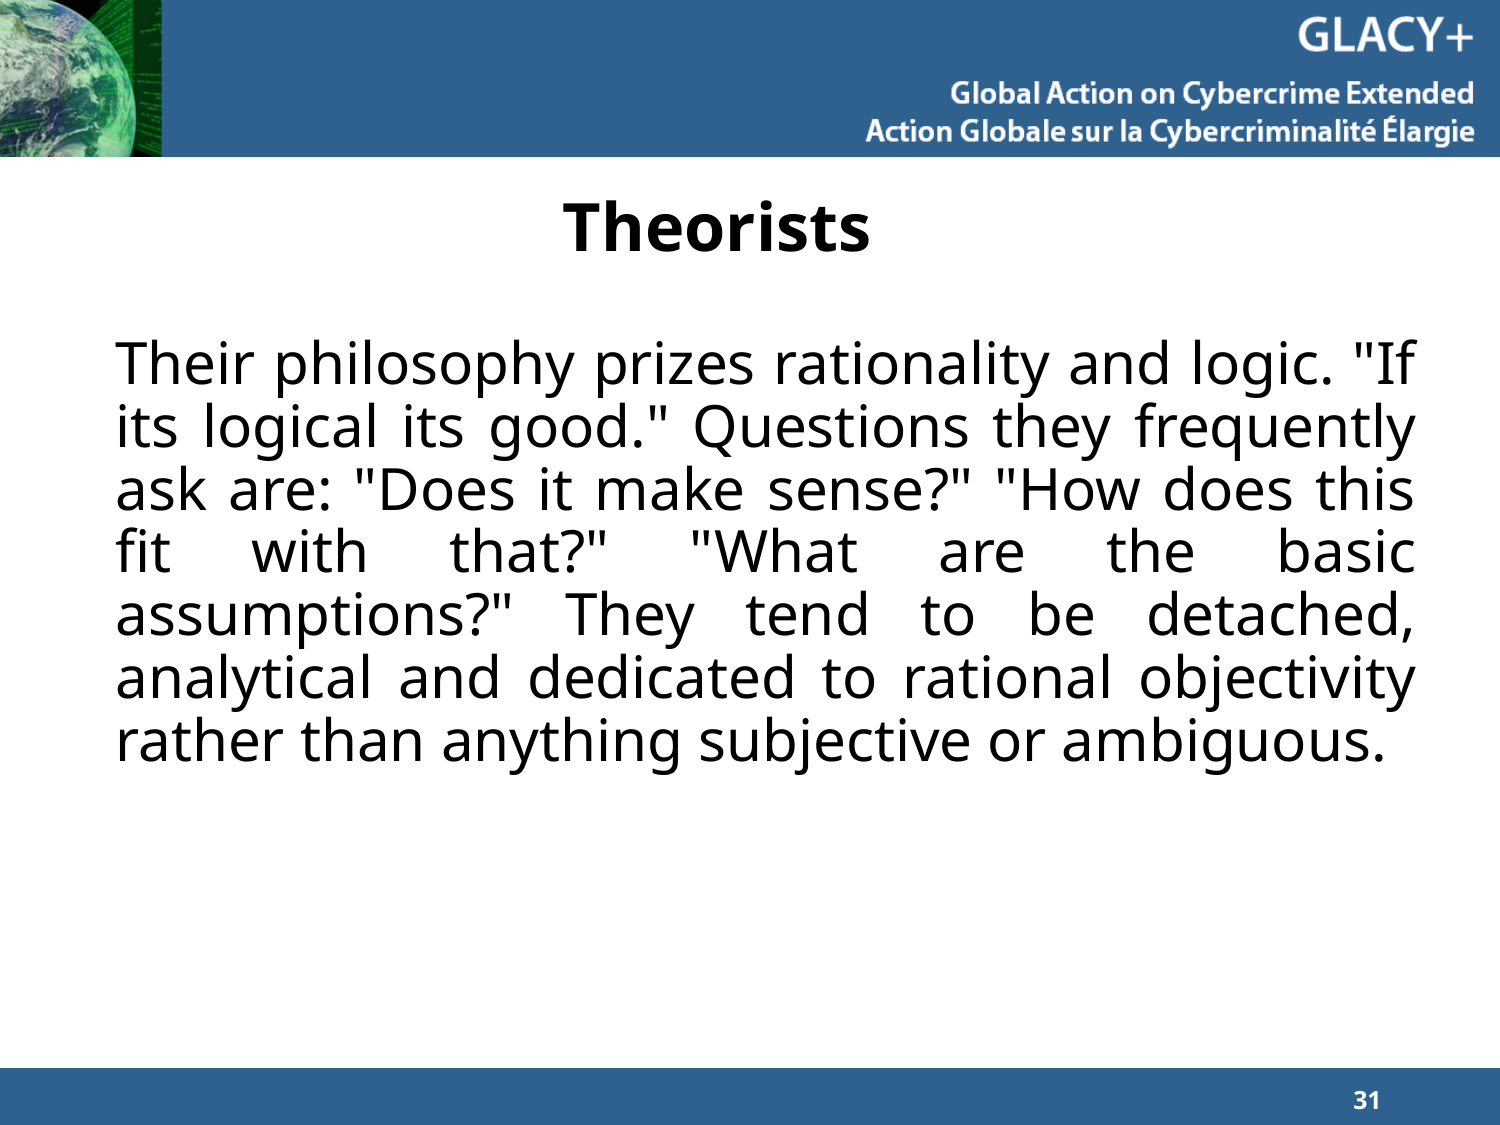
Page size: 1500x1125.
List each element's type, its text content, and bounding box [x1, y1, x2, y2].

title Theorists [0, 154, 1449, 305]
slide_number 31 [1059, 1071, 1397, 1125]
list Their philosophy prizes rationality and logic. "If its logical its good." Questions they frequently ask are: "Does it make sense?" "How does this fit with that?" "What are the basic assumptions?" They tend to be detached, analytical and dedicated to rational objectivity rather than anything subjective or ambiguous. [100, 326, 1432, 1028]
picture [0, 0, 1500, 157]
